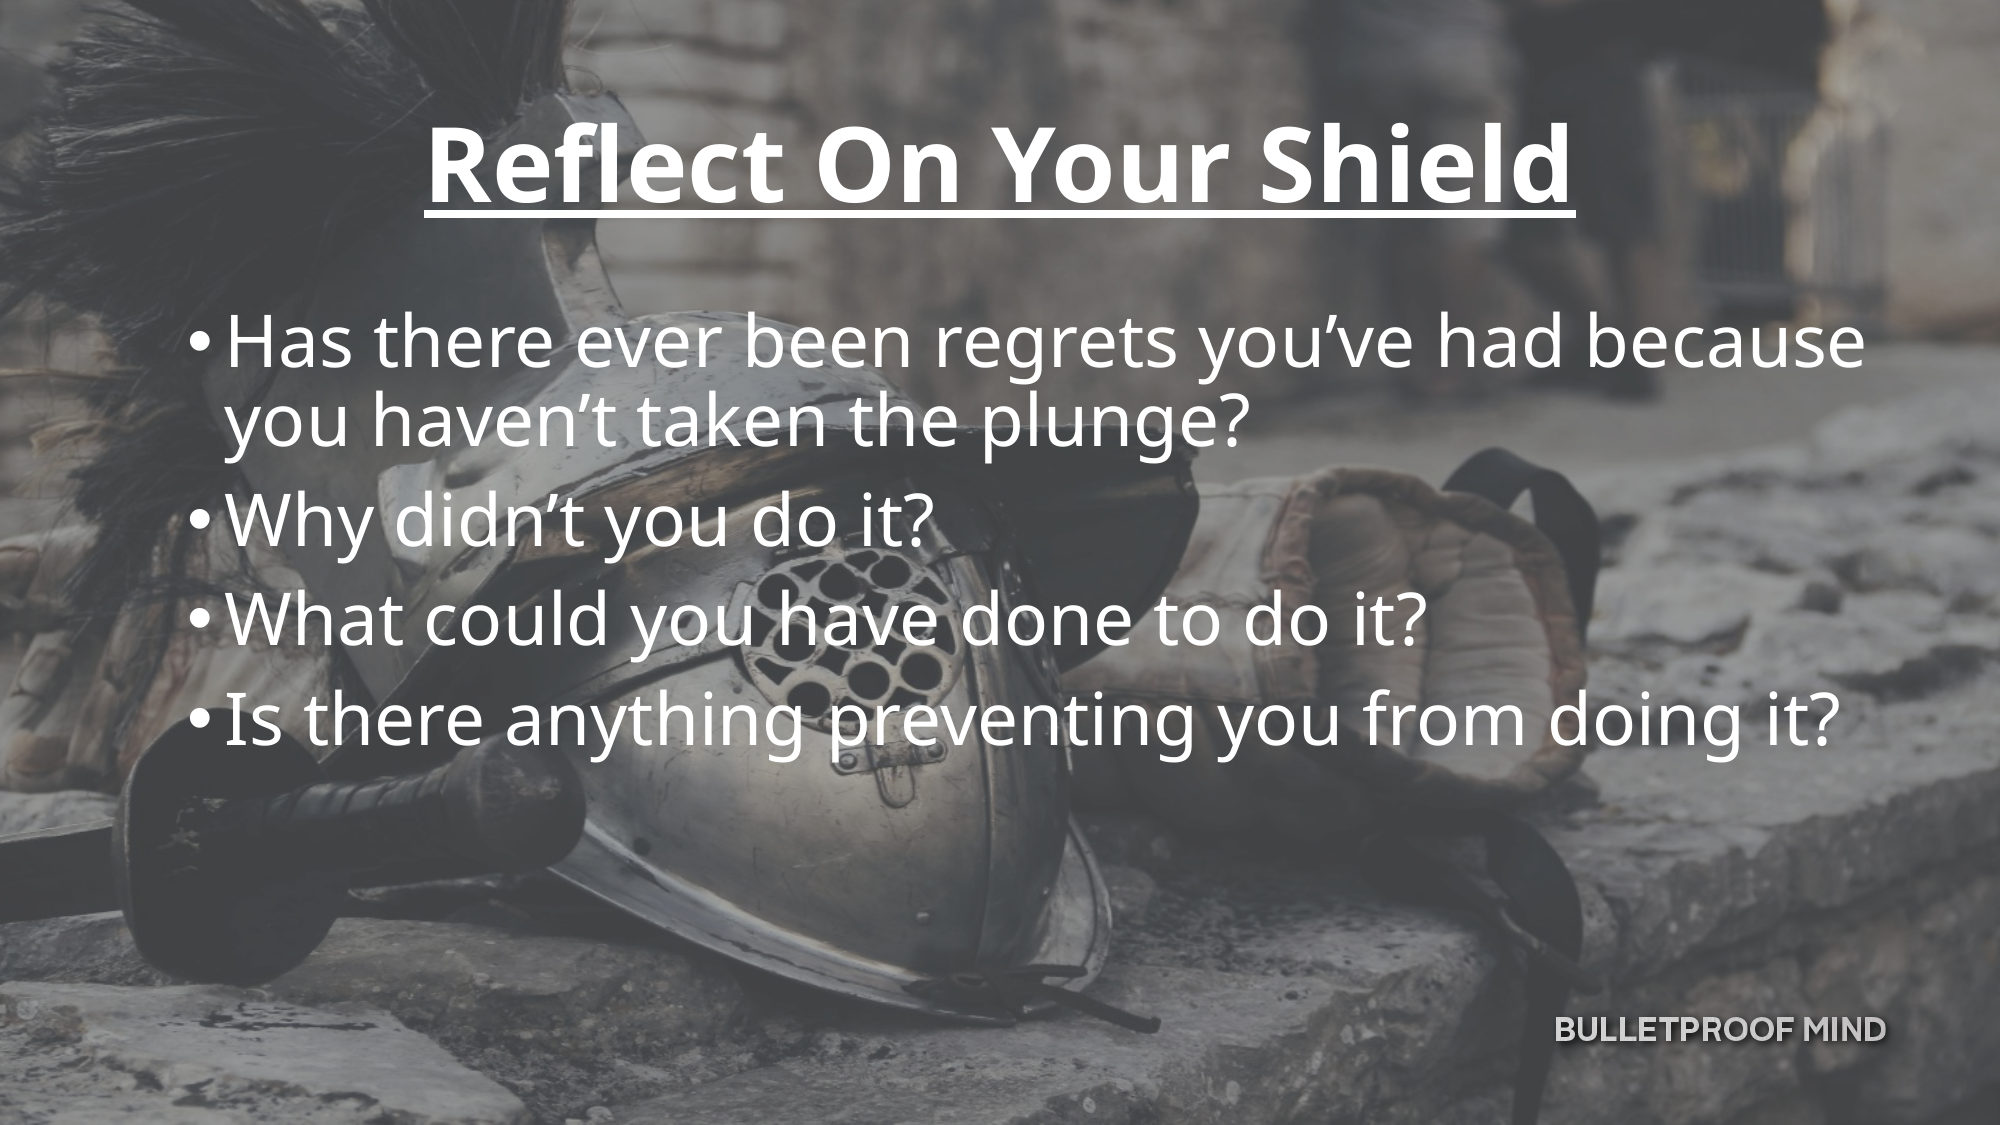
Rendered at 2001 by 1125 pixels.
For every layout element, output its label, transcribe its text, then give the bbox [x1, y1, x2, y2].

list Has there ever been regrets you’ve had because you haven’t taken the plunge? Why didn’t you do it? What could you have done to do it? Is there anything preventing you from doing it? [172, 297, 1898, 1011]
text_box [0, 0, 2000, 1125]
title Reflect On Your Shield [137, 59, 1863, 278]
picture [1527, 994, 1913, 1063]
